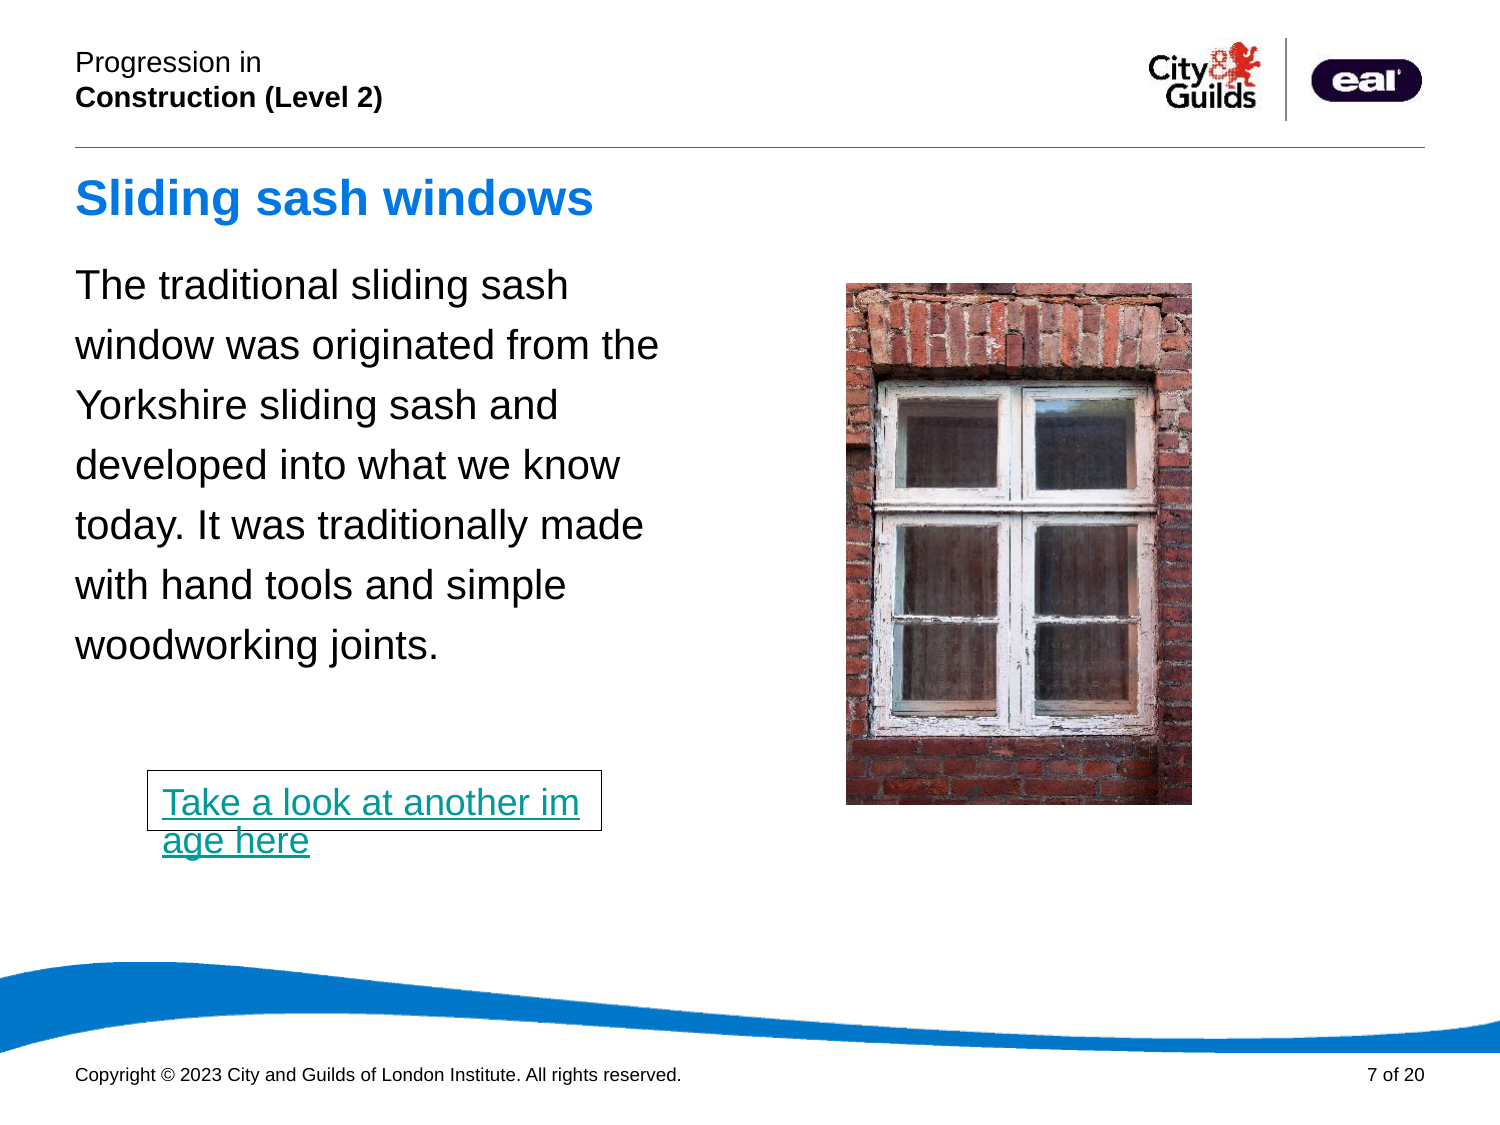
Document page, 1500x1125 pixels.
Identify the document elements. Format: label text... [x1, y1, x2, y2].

picture [1149, 38, 1422, 121]
picture [845, 283, 1192, 805]
list The traditional sliding sash window was originated from the Yorkshire sliding sash and developed into what we know today. It was traditionally made with hand tools and simple woodworking joints. [75, 248, 716, 945]
picture [0, 962, 1500, 1053]
text_box Take a look at another image here [147, 770, 602, 831]
title Sliding sash windows [75, 165, 1425, 229]
